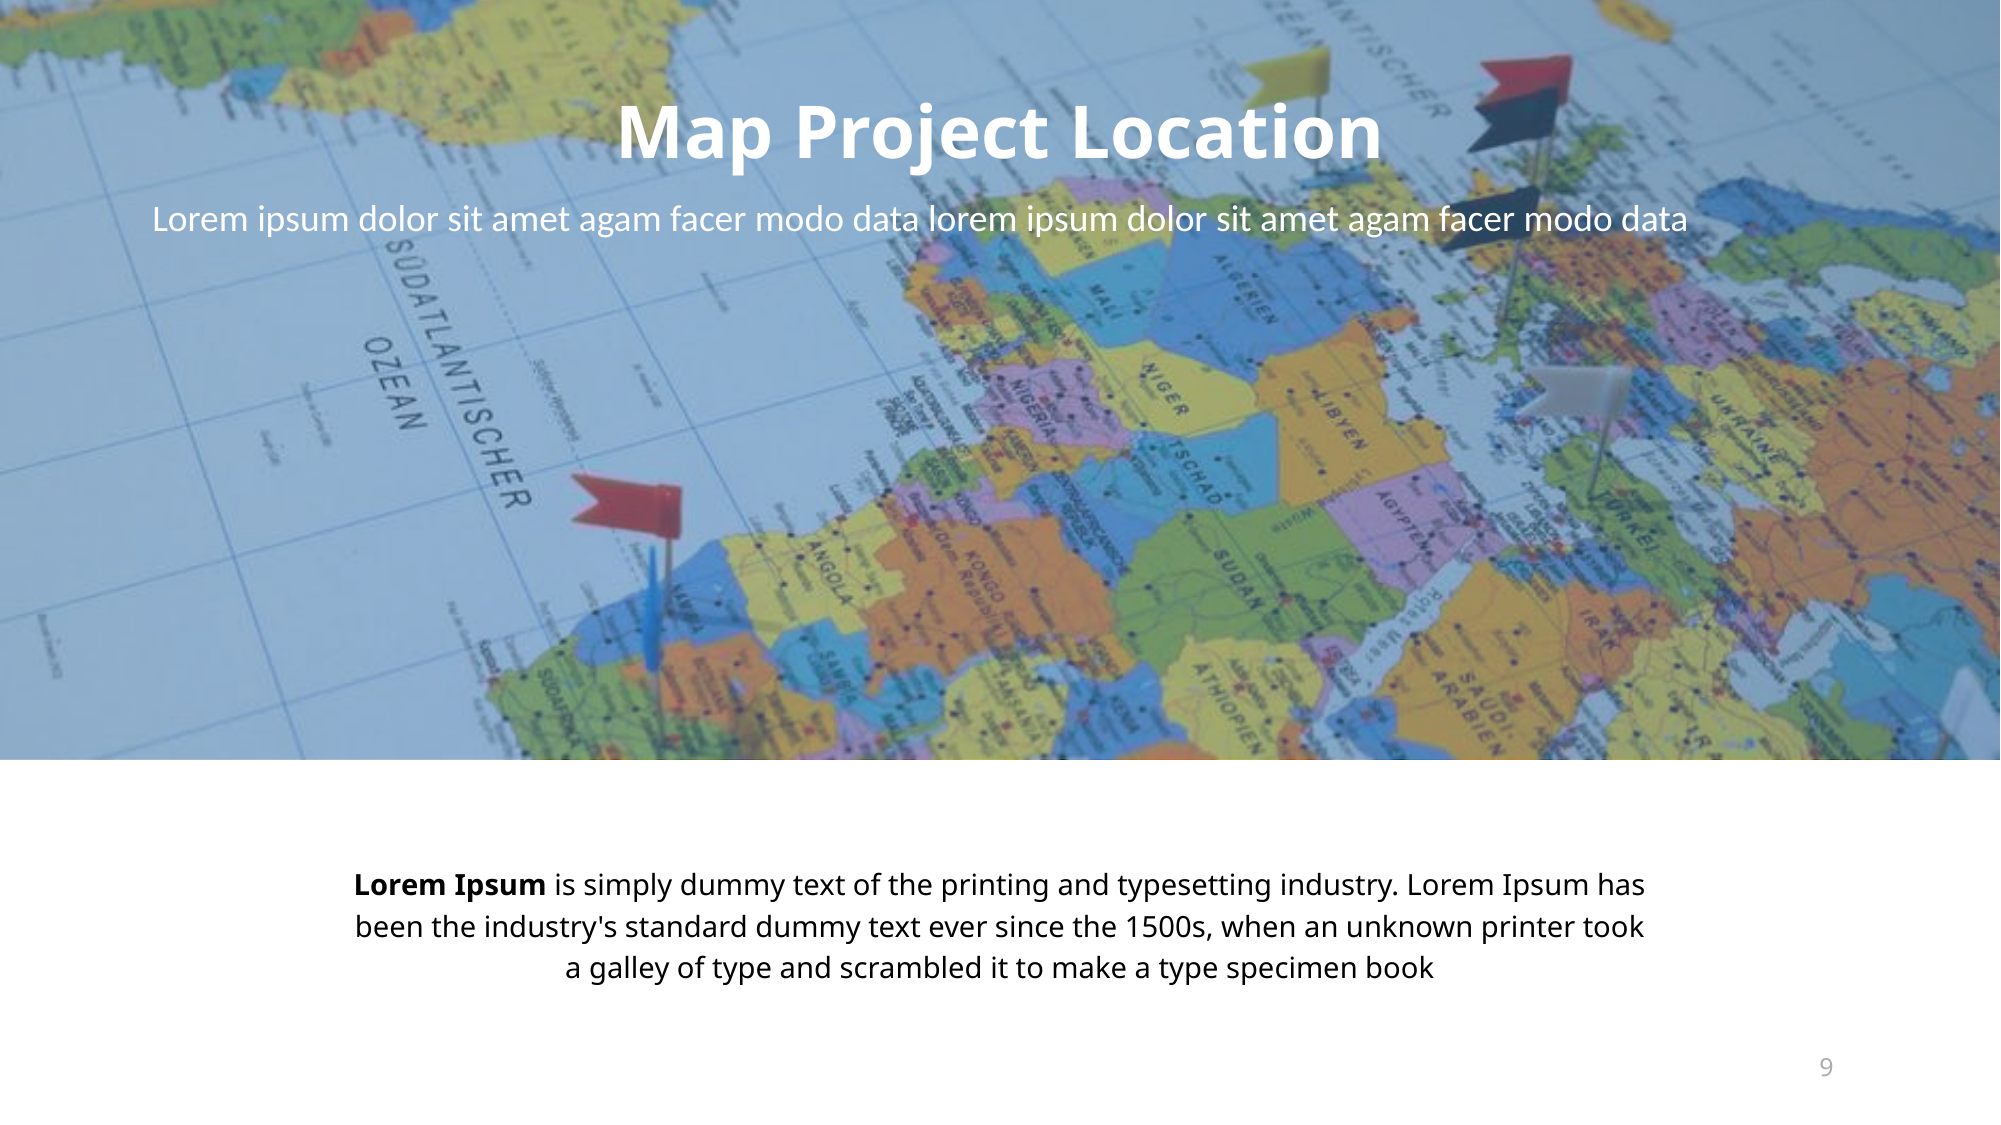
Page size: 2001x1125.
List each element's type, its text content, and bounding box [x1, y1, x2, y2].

picture [0, 0, 2000, 760]
slide_number 9 [1790, 1042, 1863, 1094]
text_box Lorem Ipsum is simply dummy text of the printing and typesetting industry. Lorem Ipsum has been the industry's standard dummy text ever since the 1500s, when an unknown printer took a galley of type and scrambled it to make a type specimen book [332, 852, 1668, 992]
